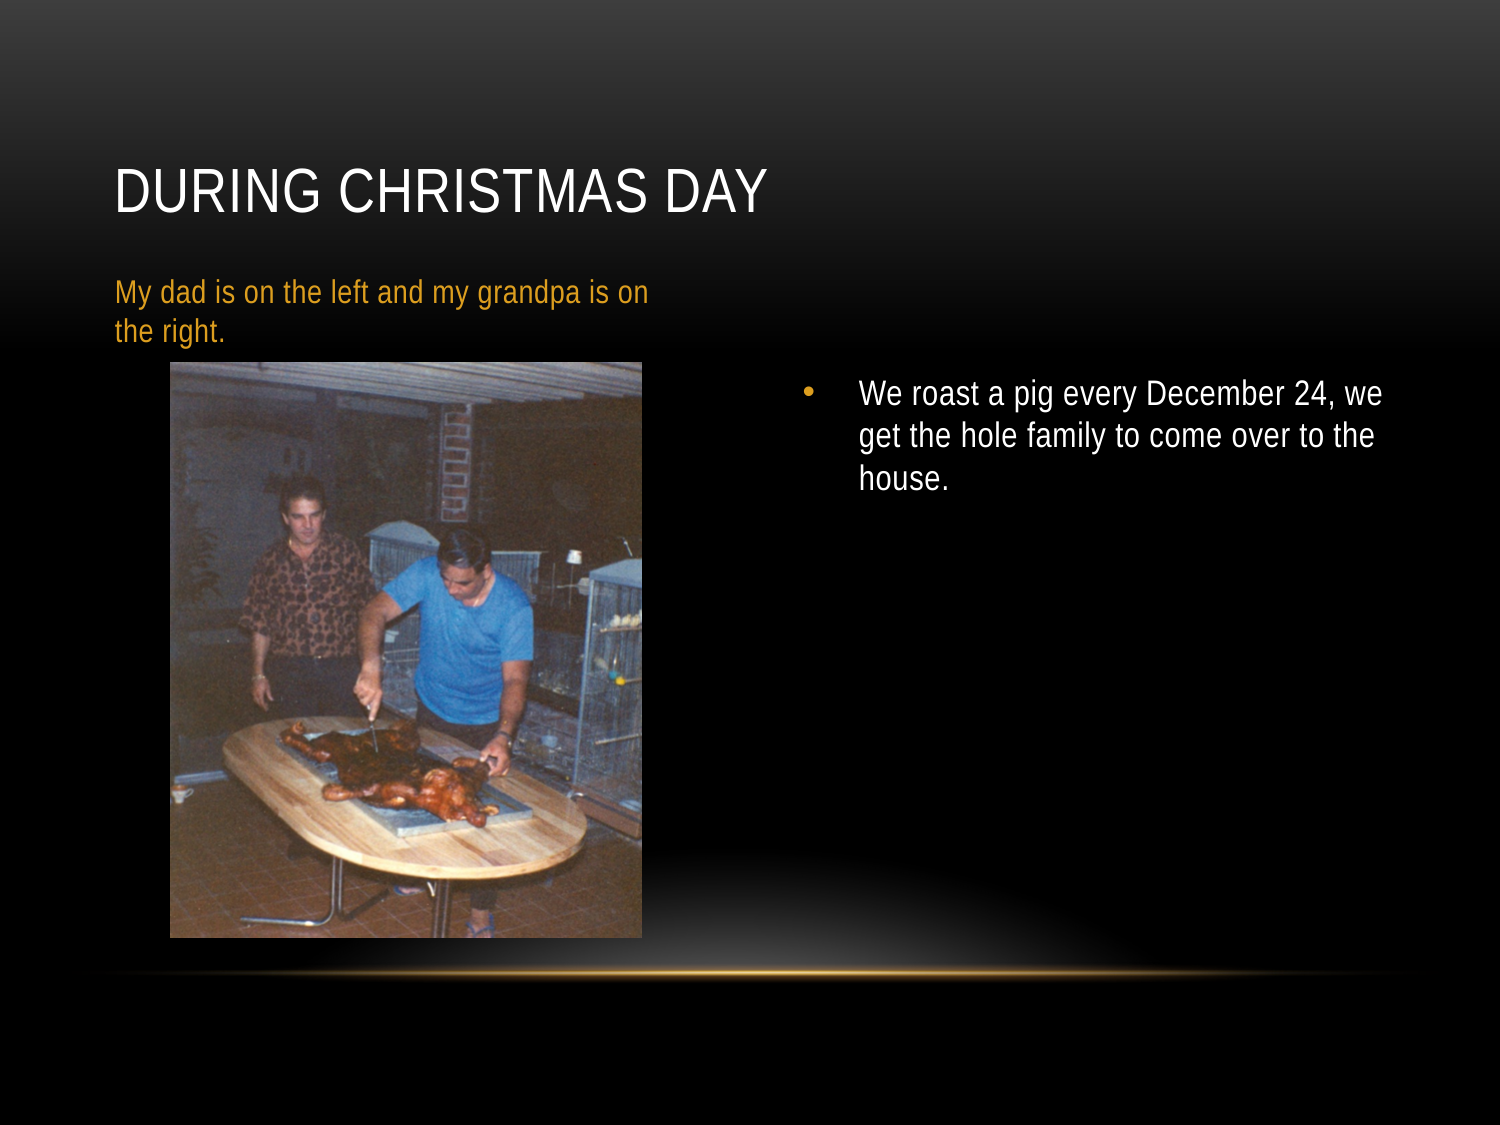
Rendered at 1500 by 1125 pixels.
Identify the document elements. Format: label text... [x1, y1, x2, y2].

list My dad is on the left and my grandpa is on the right. [99, 262, 713, 357]
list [170, 362, 642, 938]
list We roast a pig every December 24, we get the hole family to come over to the house. [787, 362, 1400, 938]
title During Christmas day [99, 45, 1400, 233]
picture [0, 0, 1500, 1125]
